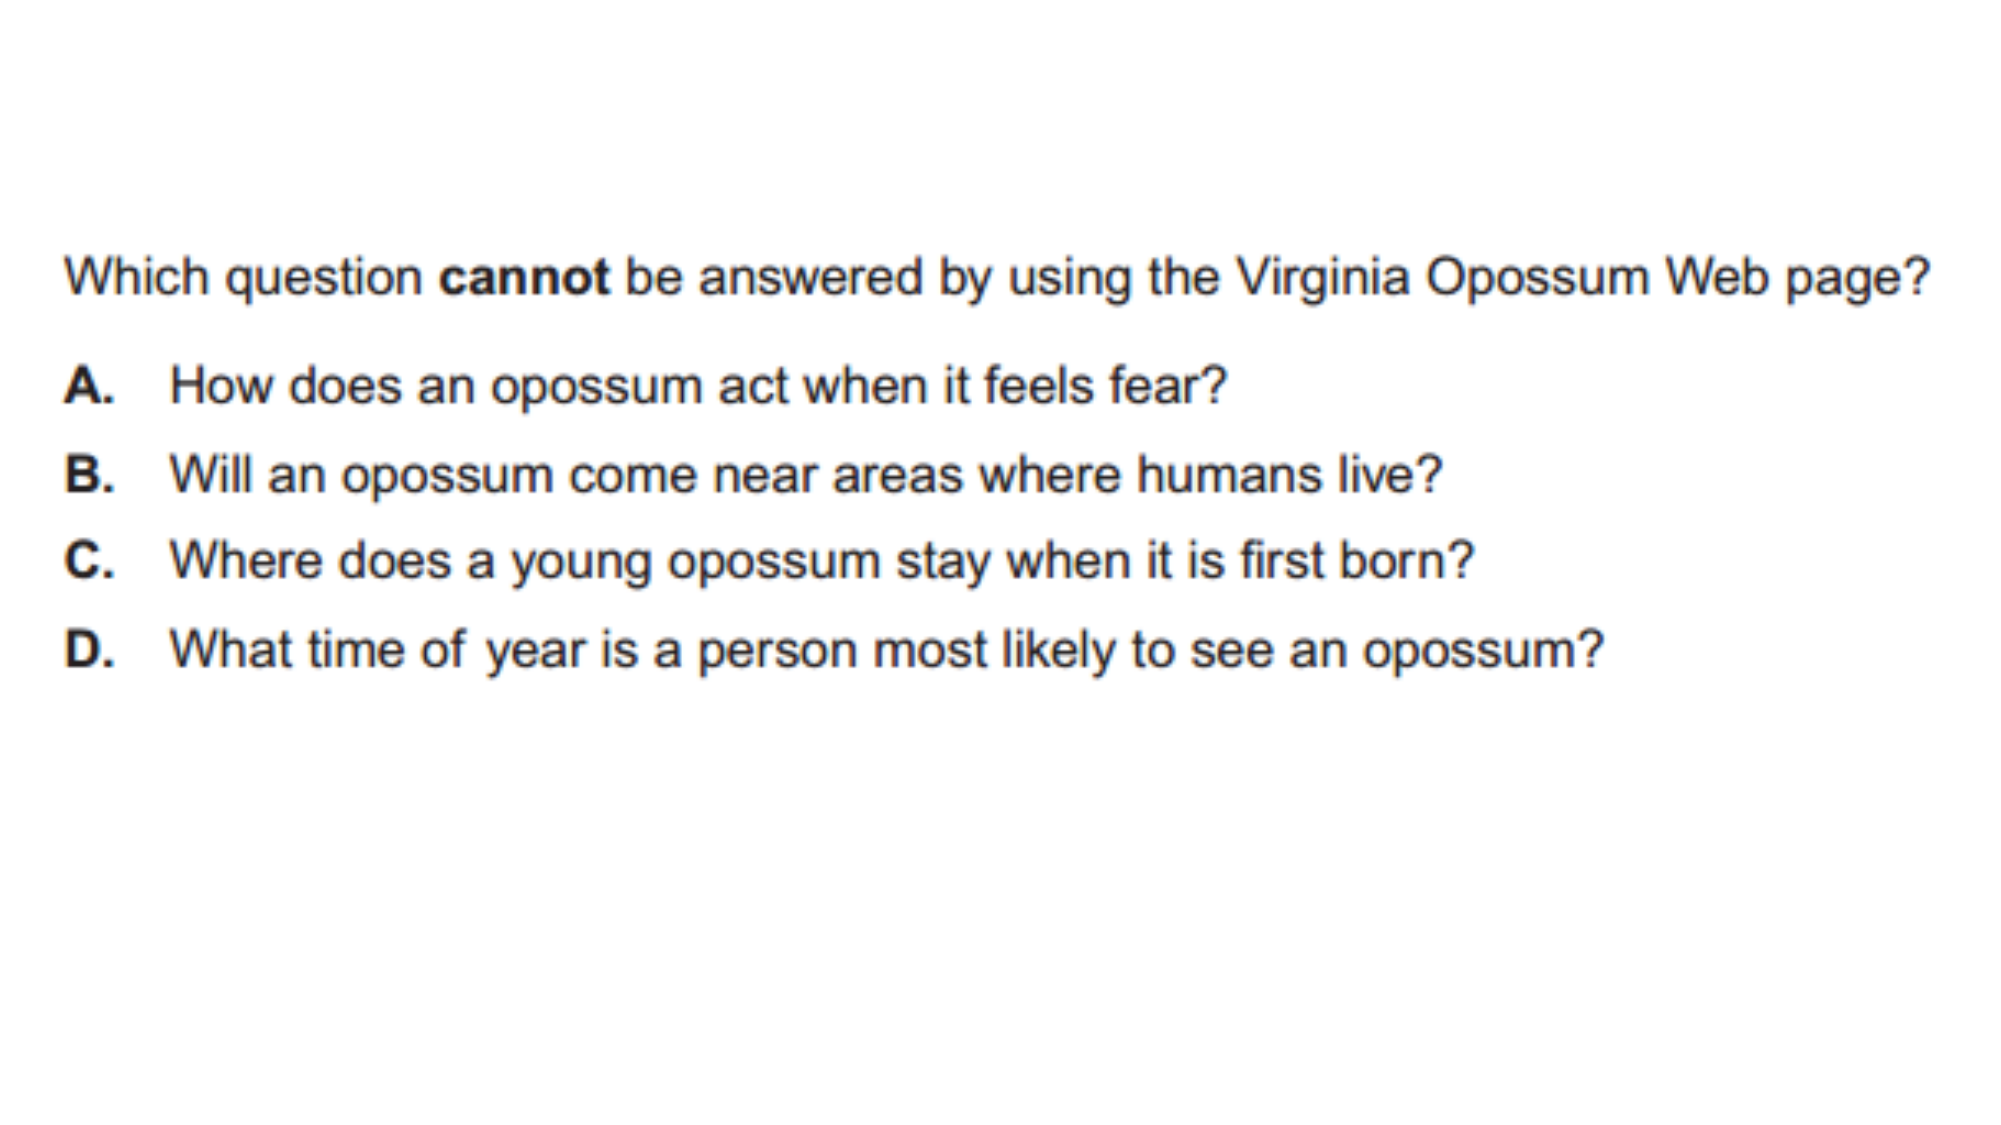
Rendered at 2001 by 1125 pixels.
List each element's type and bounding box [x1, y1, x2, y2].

picture [46, 213, 1954, 810]
